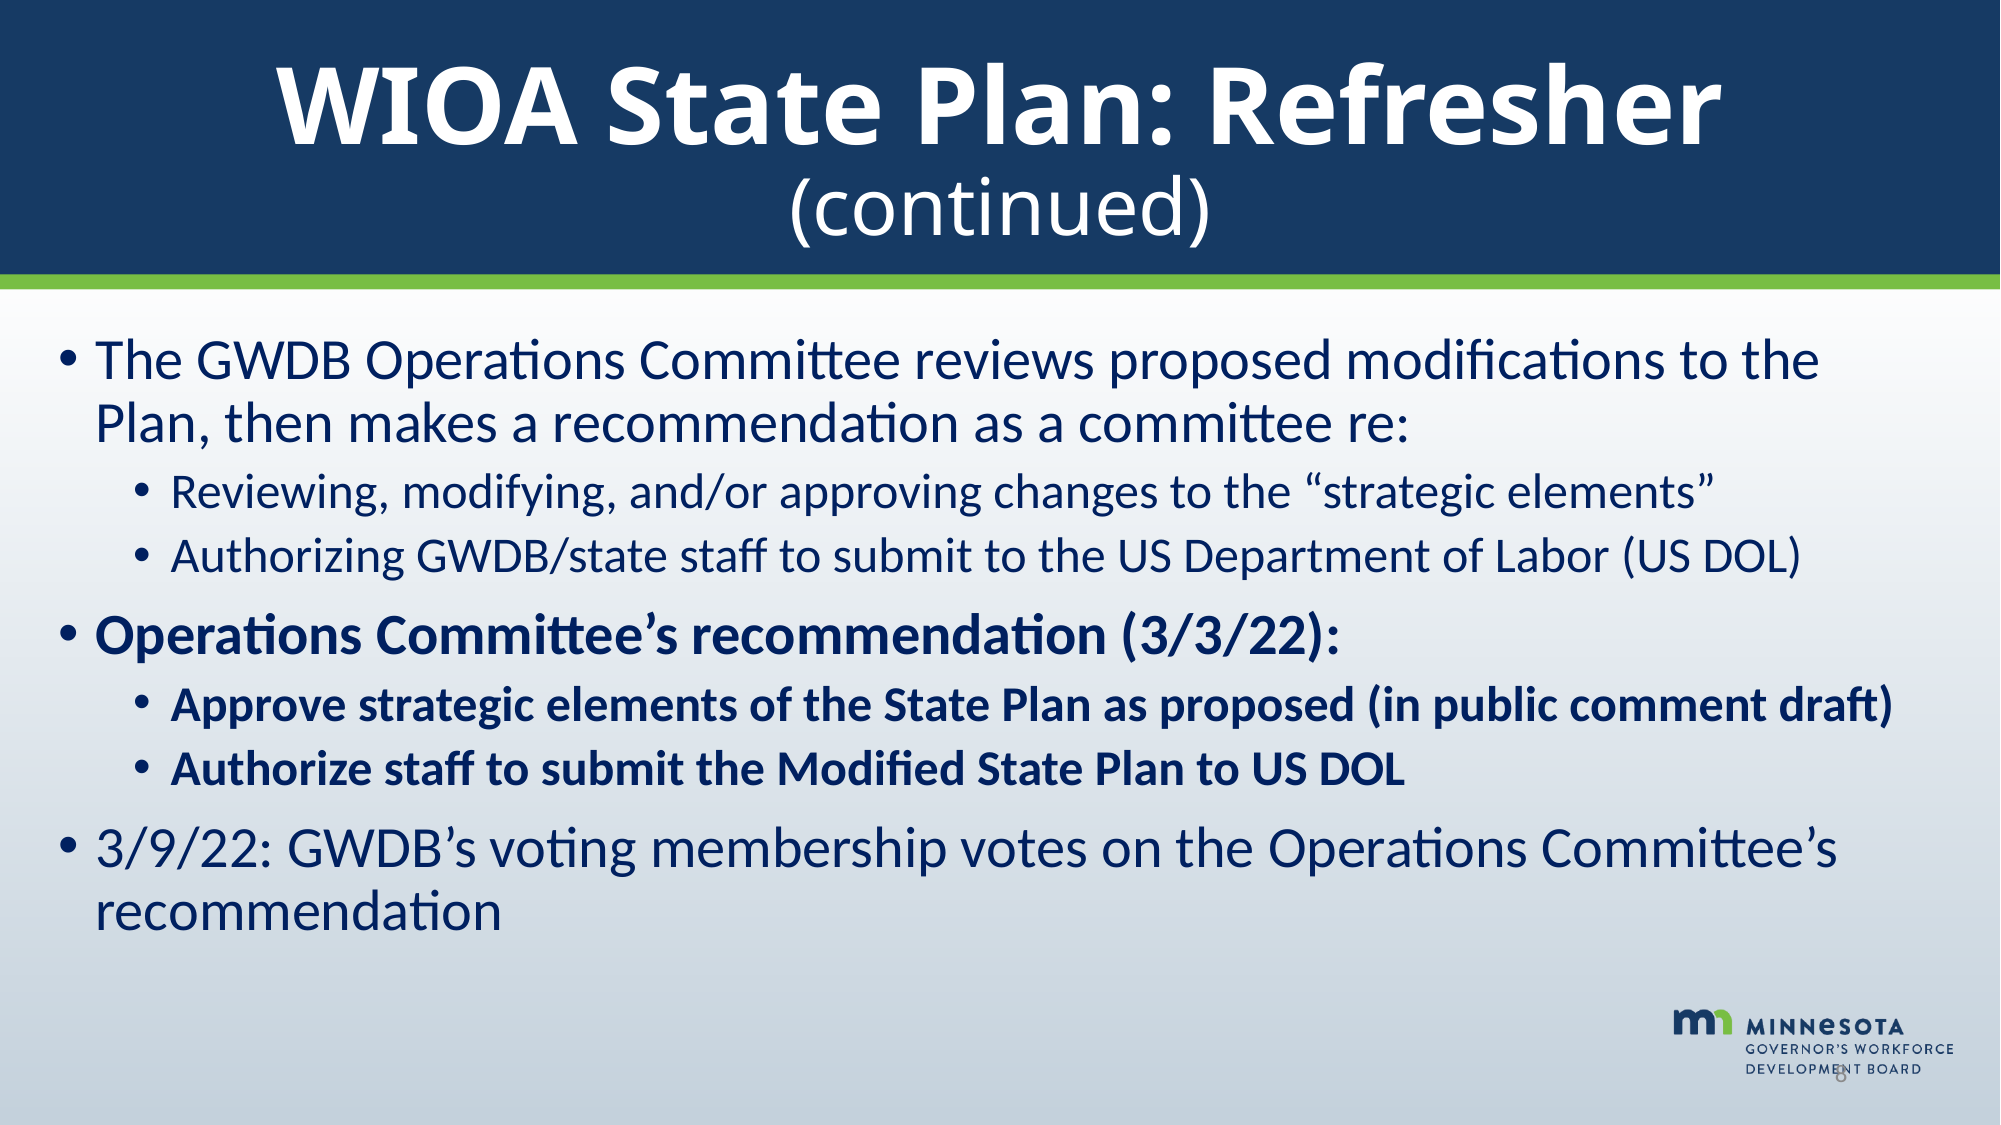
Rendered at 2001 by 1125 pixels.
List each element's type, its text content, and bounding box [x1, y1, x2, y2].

slide_number 8 [1412, 1042, 1863, 1103]
list The GWDB Operations Committee reviews proposed modifications to the Plan, then makes a recommendation as a committee re: Reviewing, modifying, and/or approving changes to the “strategic elements” Authorizing GWDB/state staff to submit to the US Department of Labor (US DOL) Operations Committee’s recommendation (3/3/22): Approve strategic elements of the State Plan as proposed (in public comment draft) Authorize staff to submit the Modified State Plan to US DOL 3/9/22: GWDB’s voting membership votes on the Operations Committee’s recommendation [43, 321, 1953, 1125]
picture [0, 0, 2000, 1125]
title WIOA State Plan: Refresher (continued) [43, 43, 1957, 262]
